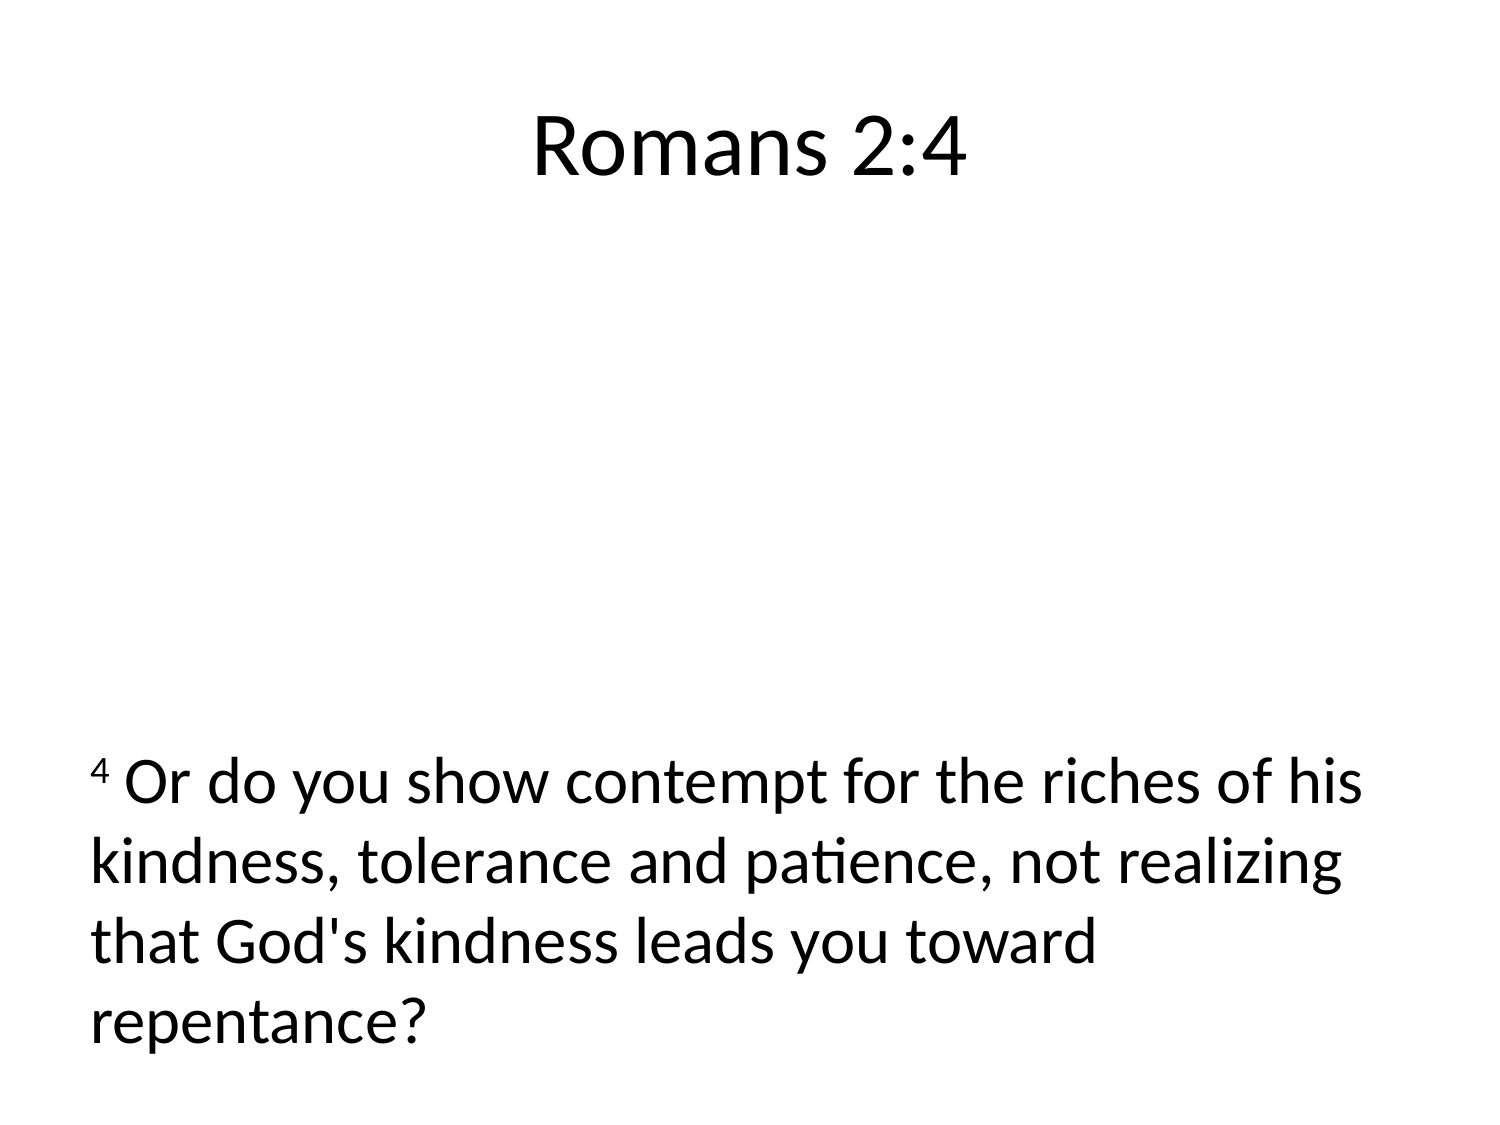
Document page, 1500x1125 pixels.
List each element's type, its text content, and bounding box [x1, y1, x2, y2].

list 4 Or do you show contempt for the riches of his kindness, tolerance and patience, not realizing that God's kindness leads you toward repentance? [75, 262, 1425, 1005]
title Romans 2:4 [75, 45, 1425, 233]
